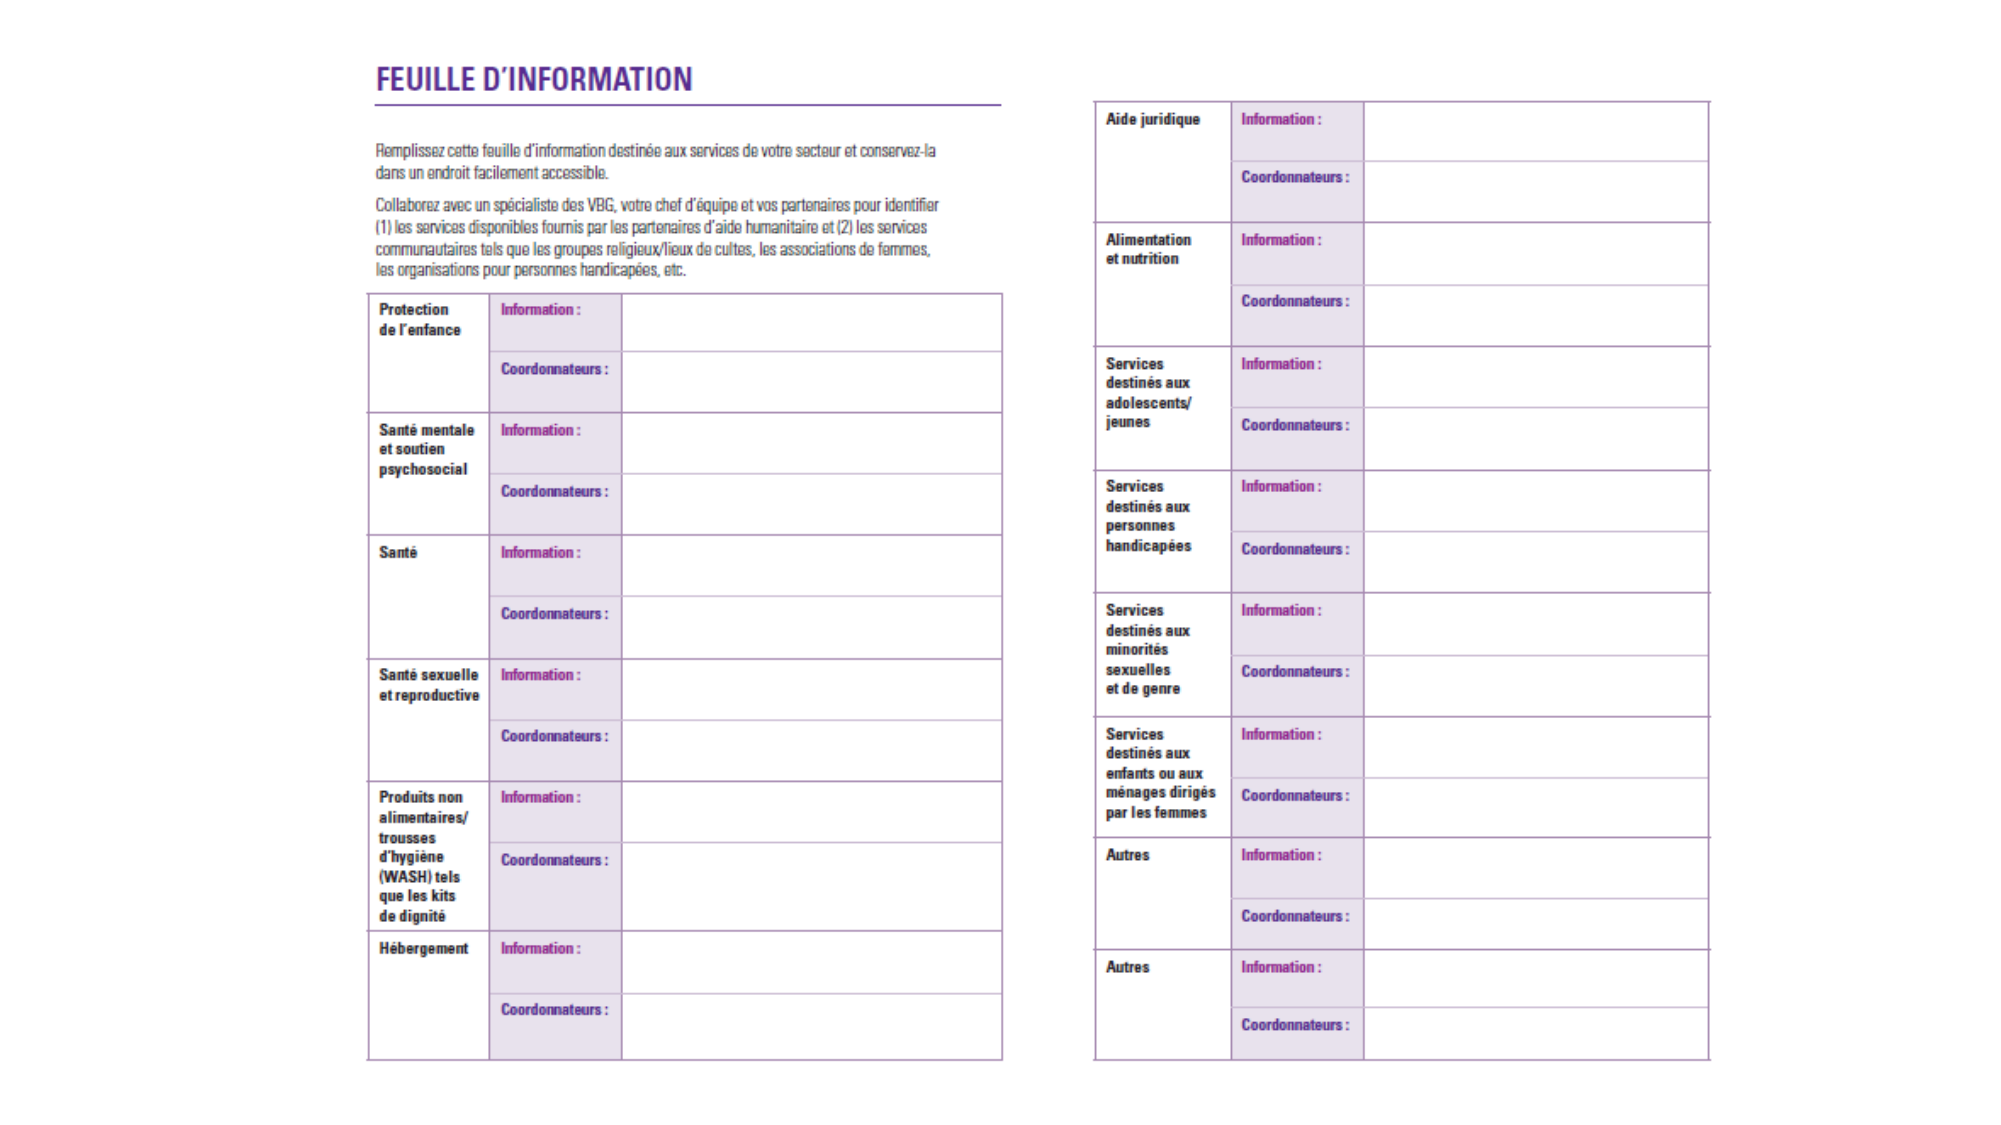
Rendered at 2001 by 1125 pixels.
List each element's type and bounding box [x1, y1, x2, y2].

picture [336, 57, 1720, 1068]
